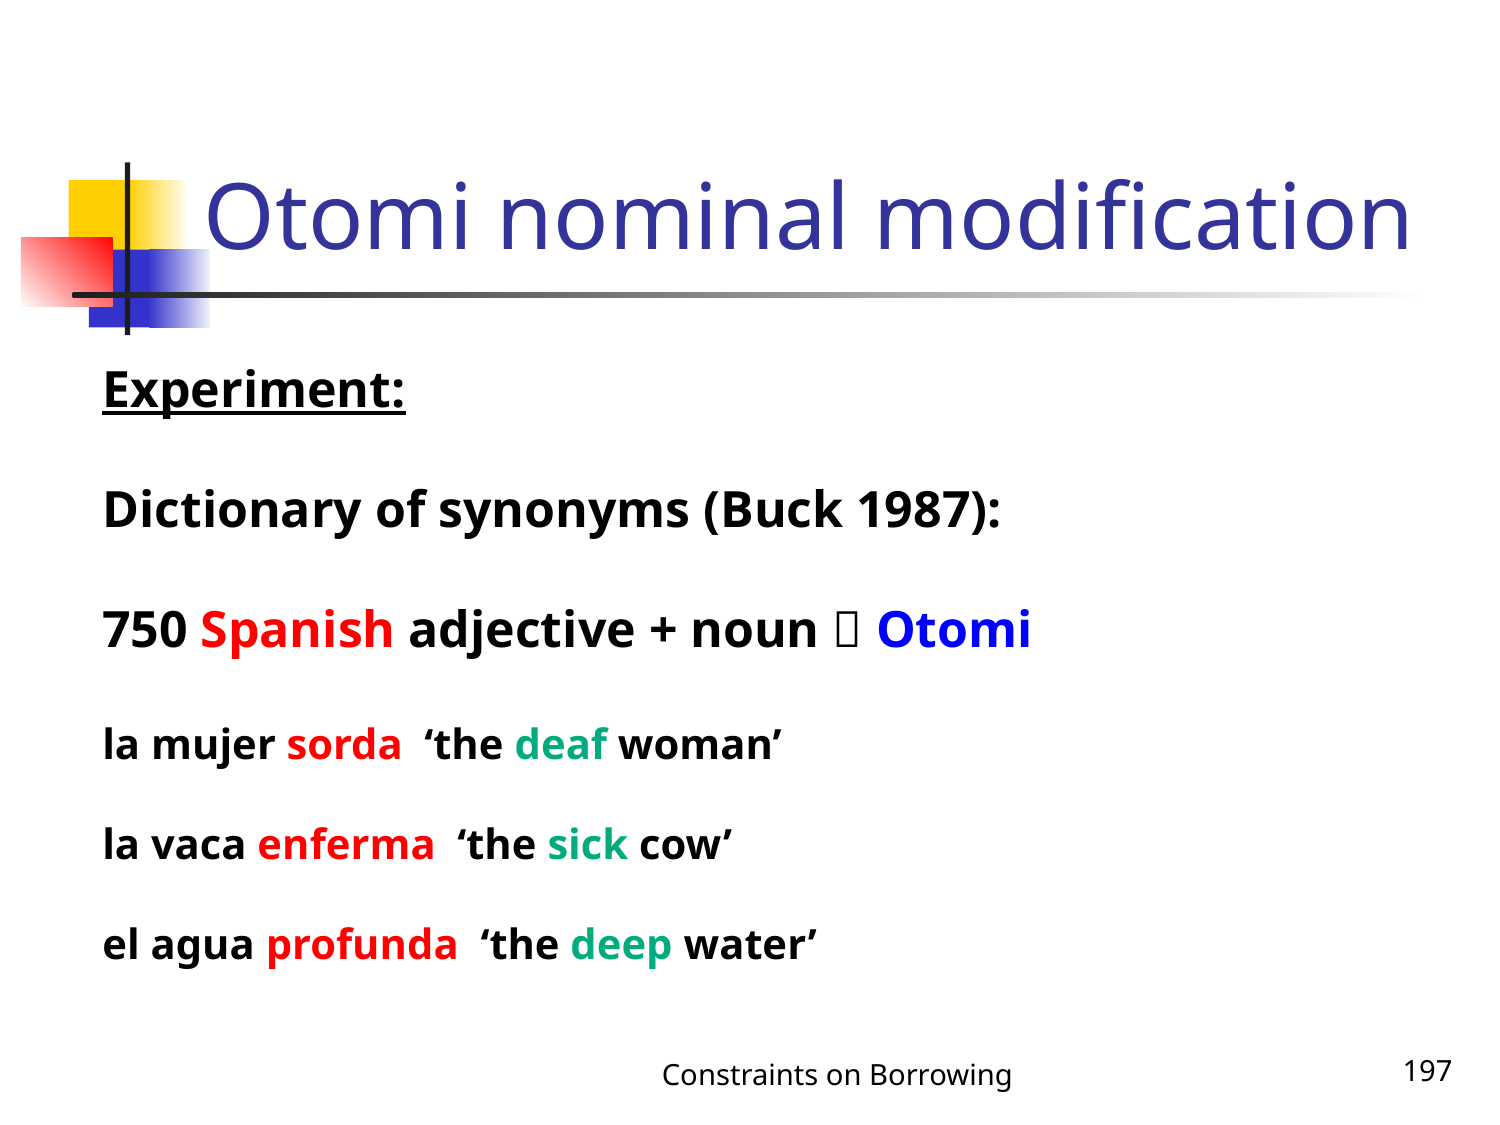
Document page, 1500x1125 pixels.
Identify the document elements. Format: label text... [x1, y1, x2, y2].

slide_number 197 [1154, 1023, 1468, 1100]
footer Constraints on Borrowing [599, 1023, 1076, 1100]
title Otomi nominal modification [188, 34, 1468, 276]
text_box Experiment: Dictionary of synonyms (Buck 1987): 750 Spanish adjective + noun  Otomi la mujer sorda ‘the deaf woman’ la vaca enferma ‘the sick cow’ el agua profunda ‘the deep water’ [87, 350, 1425, 975]
